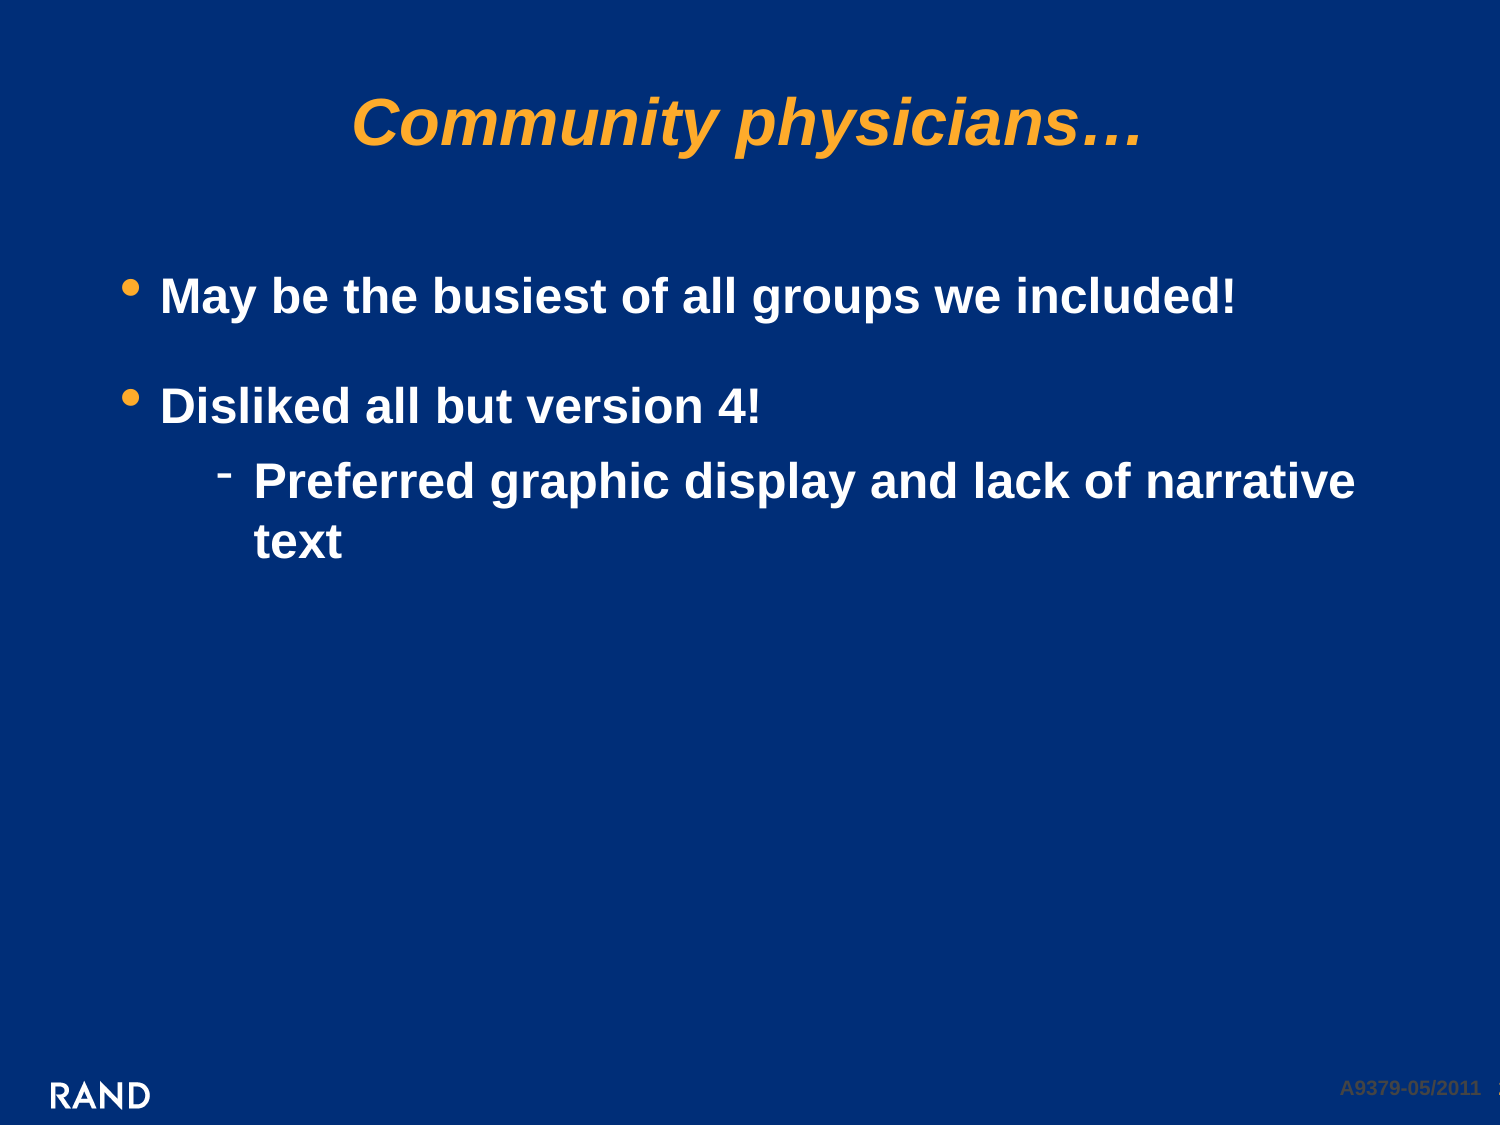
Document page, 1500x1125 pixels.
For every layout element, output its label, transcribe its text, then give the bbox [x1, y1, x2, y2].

title Community physicians… [0, 24, 1500, 213]
picture [50, 1079, 151, 1110]
list May be the busiest of all groups we included! Disliked all but version 4! Preferred graphic display and lack of narrative text [51, 256, 1449, 1006]
